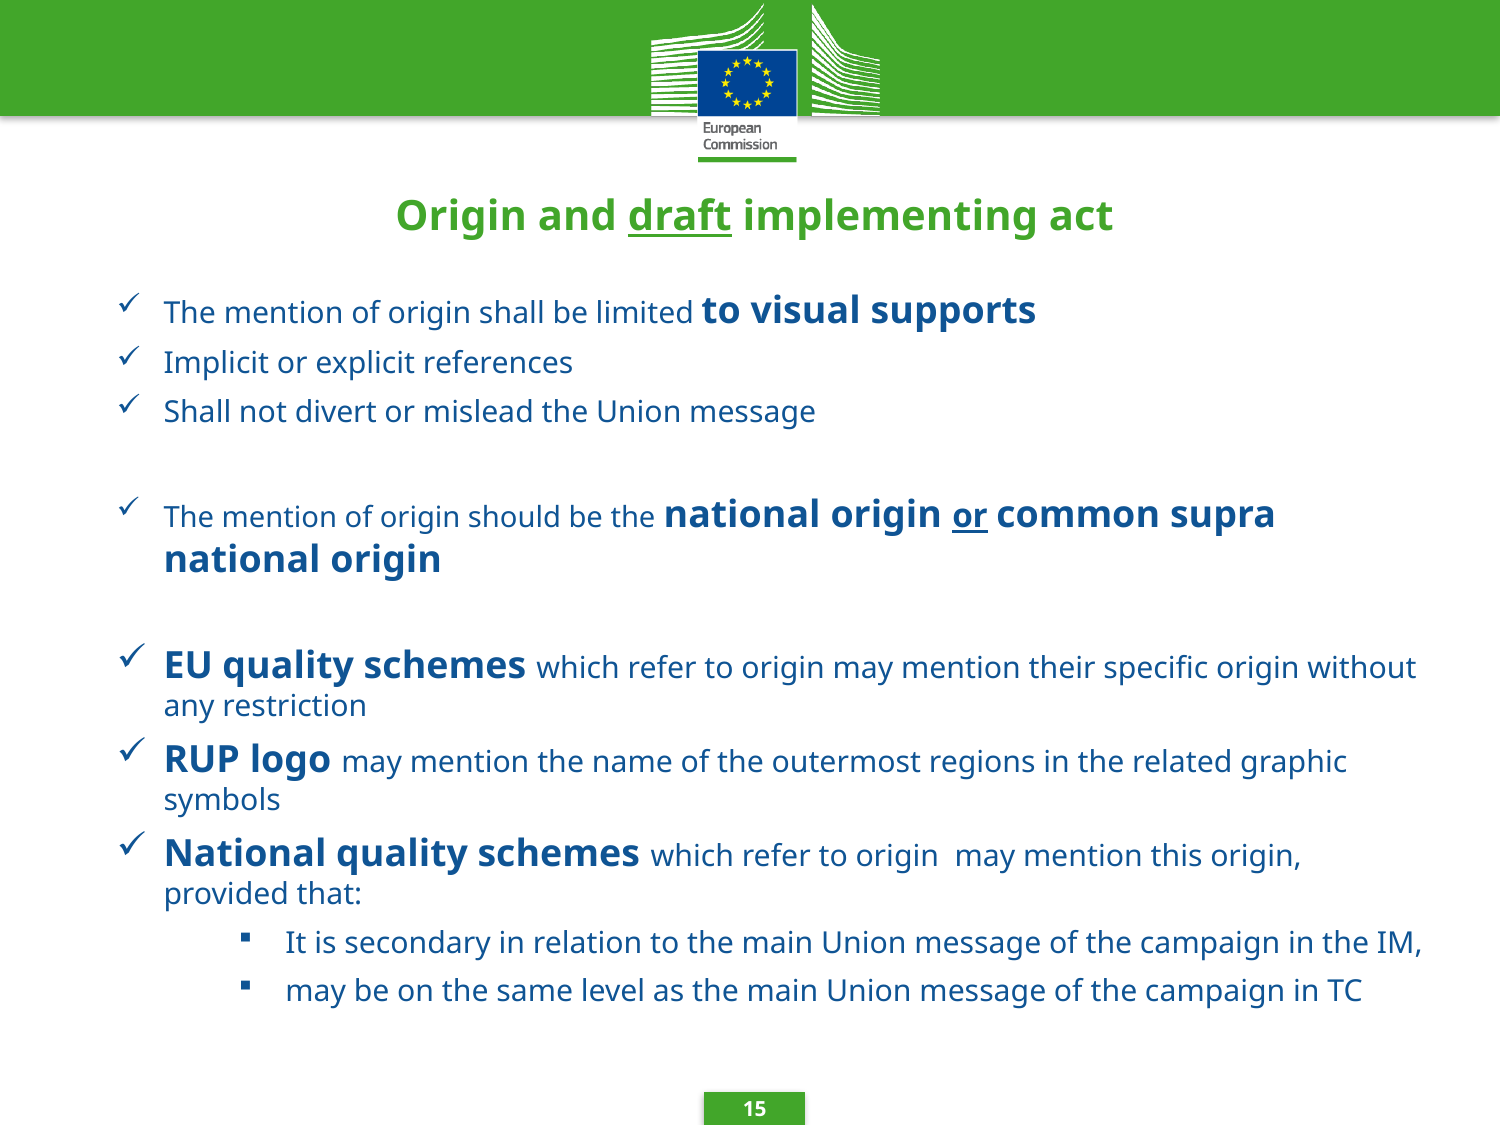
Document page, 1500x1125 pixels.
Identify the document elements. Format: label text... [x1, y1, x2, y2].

text_box The mention of origin shall be limited to visual supports Implicit or explicit references Shall not divert or mislead the Union message The mention of origin should be the national origin or common supra national origin EU quality schemes which refer to origin may mention their specific origin without any restriction RUP logo may mention the name of the outermost regions in the related graphic symbols National quality schemes which refer to origin may mention this origin, provided that: It is secondary in relation to the main Union message of the campaign in the IM, may be on the same level as the main Union message of the campaign in TC [101, 278, 1449, 1125]
picture [614, 3, 880, 172]
title Origin and draft implementing act [50, 172, 1459, 256]
